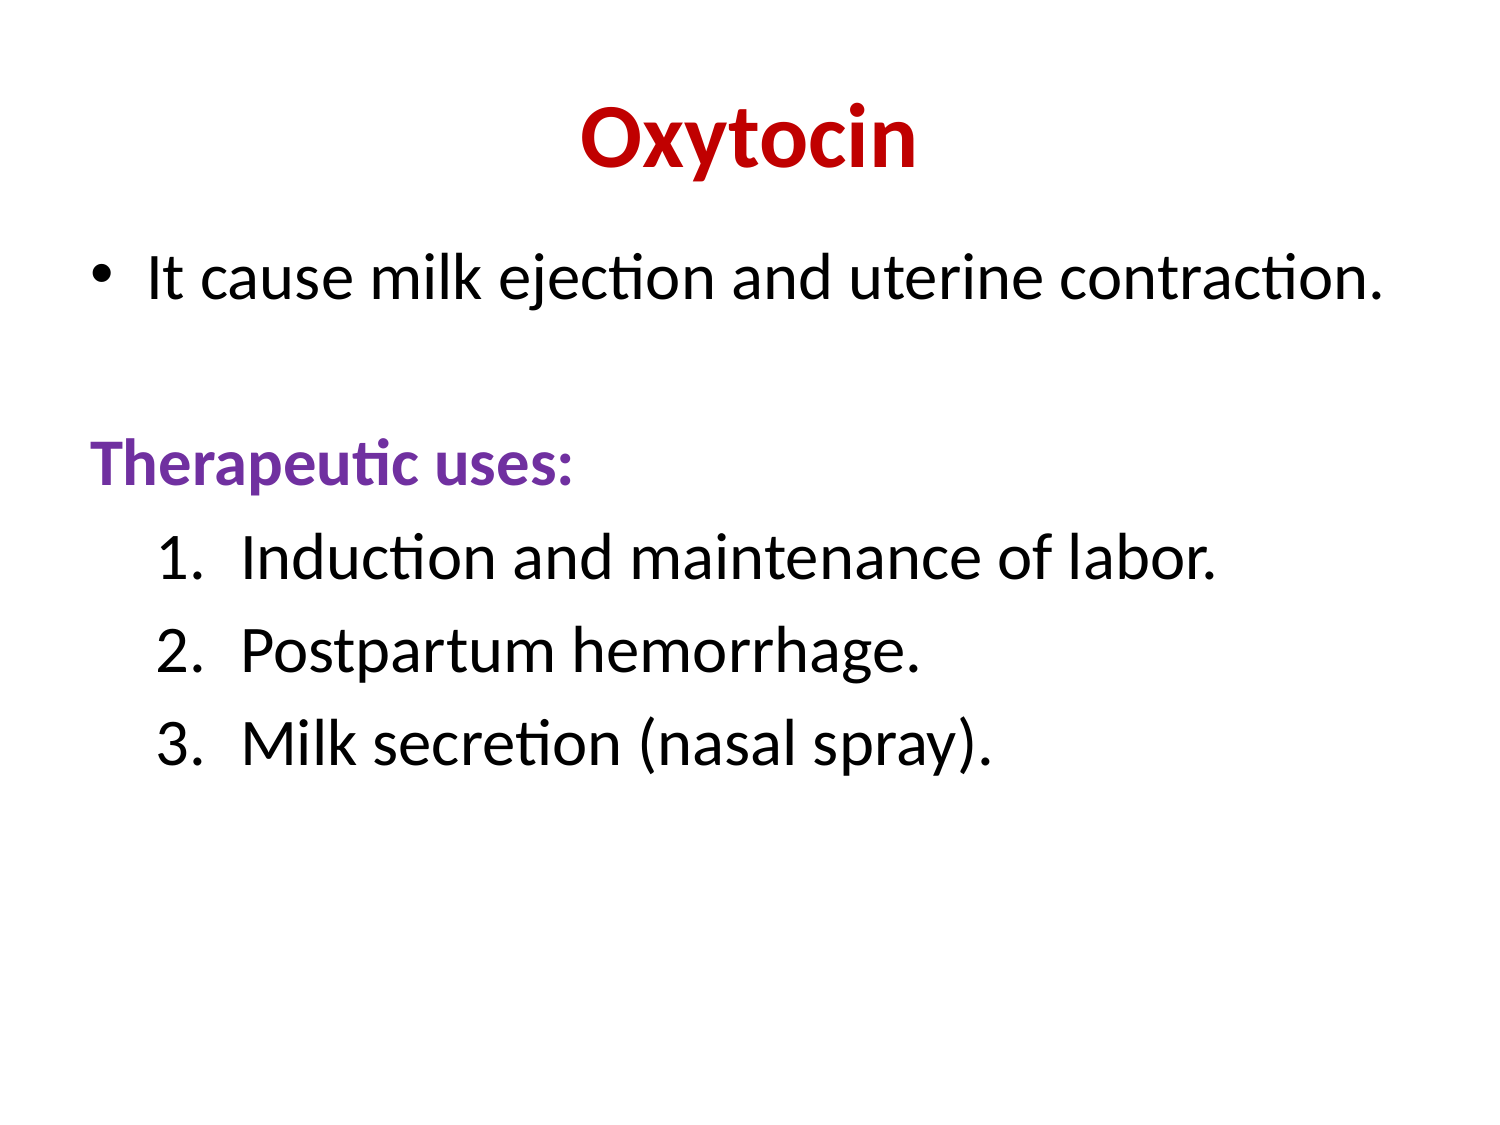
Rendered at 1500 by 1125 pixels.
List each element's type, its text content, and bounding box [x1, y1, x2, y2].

title Oxytocin [75, 37, 1425, 224]
list It cause milk ejection and uterine contraction. Therapeutic uses: Induction and maintenance of labor. Postpartum hemorrhage. Milk secretion (nasal spray). [75, 224, 1425, 1038]
